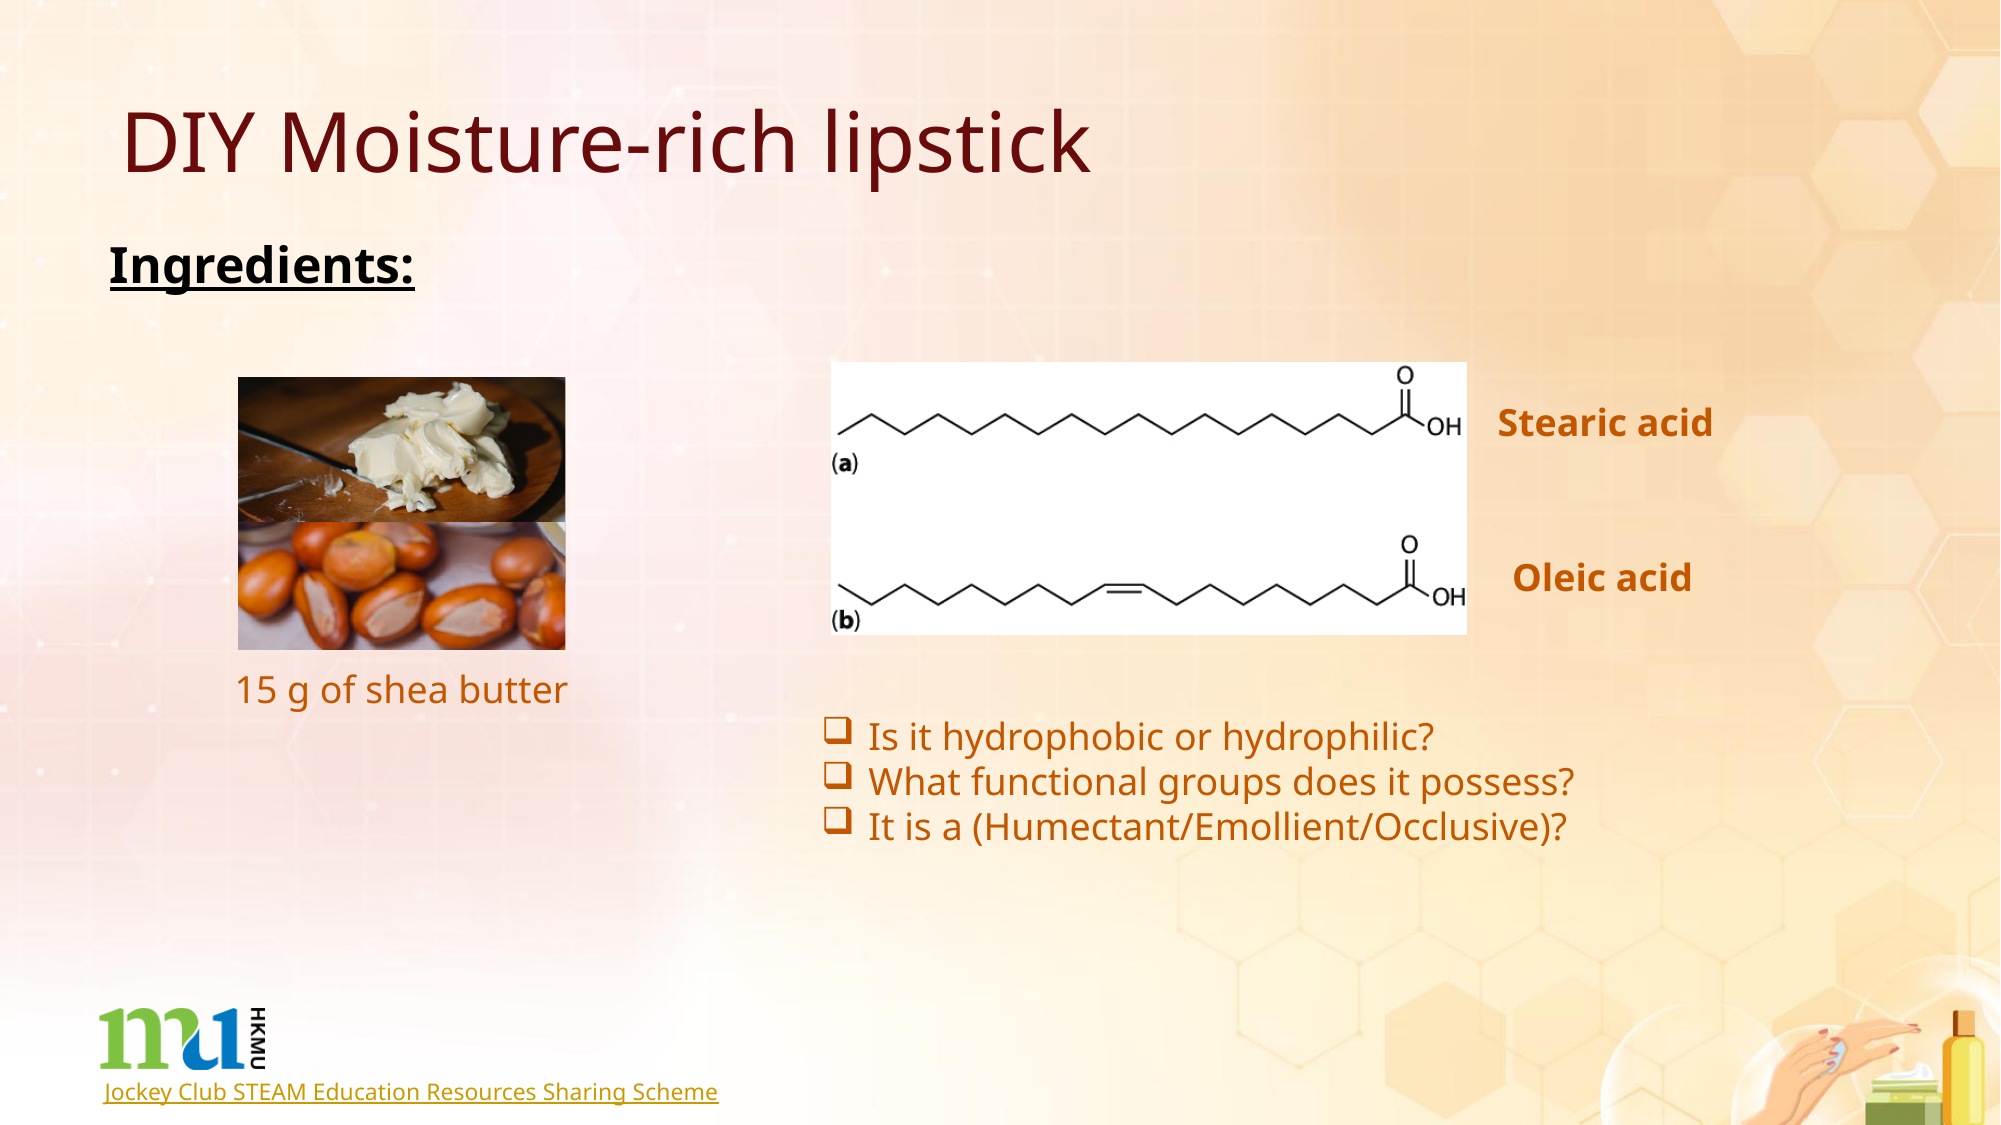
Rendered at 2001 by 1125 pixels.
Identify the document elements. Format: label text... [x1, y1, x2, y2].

text_box Ingredients: [95, 225, 430, 301]
text_box Oleic acid [1497, 546, 1708, 607]
text_box Is it hydrophobic or hydrophilic? What functional groups does it possess? It is a (Humectant/Emollient/Occlusive)? [806, 706, 1591, 856]
text_box 15 g of shea butter [219, 658, 584, 719]
picture [0, 0, 2001, 1125]
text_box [237, 377, 566, 650]
text_box Stearic acid [1482, 391, 1730, 452]
title DIY Moisture-rich lipstick [99, 45, 1900, 233]
